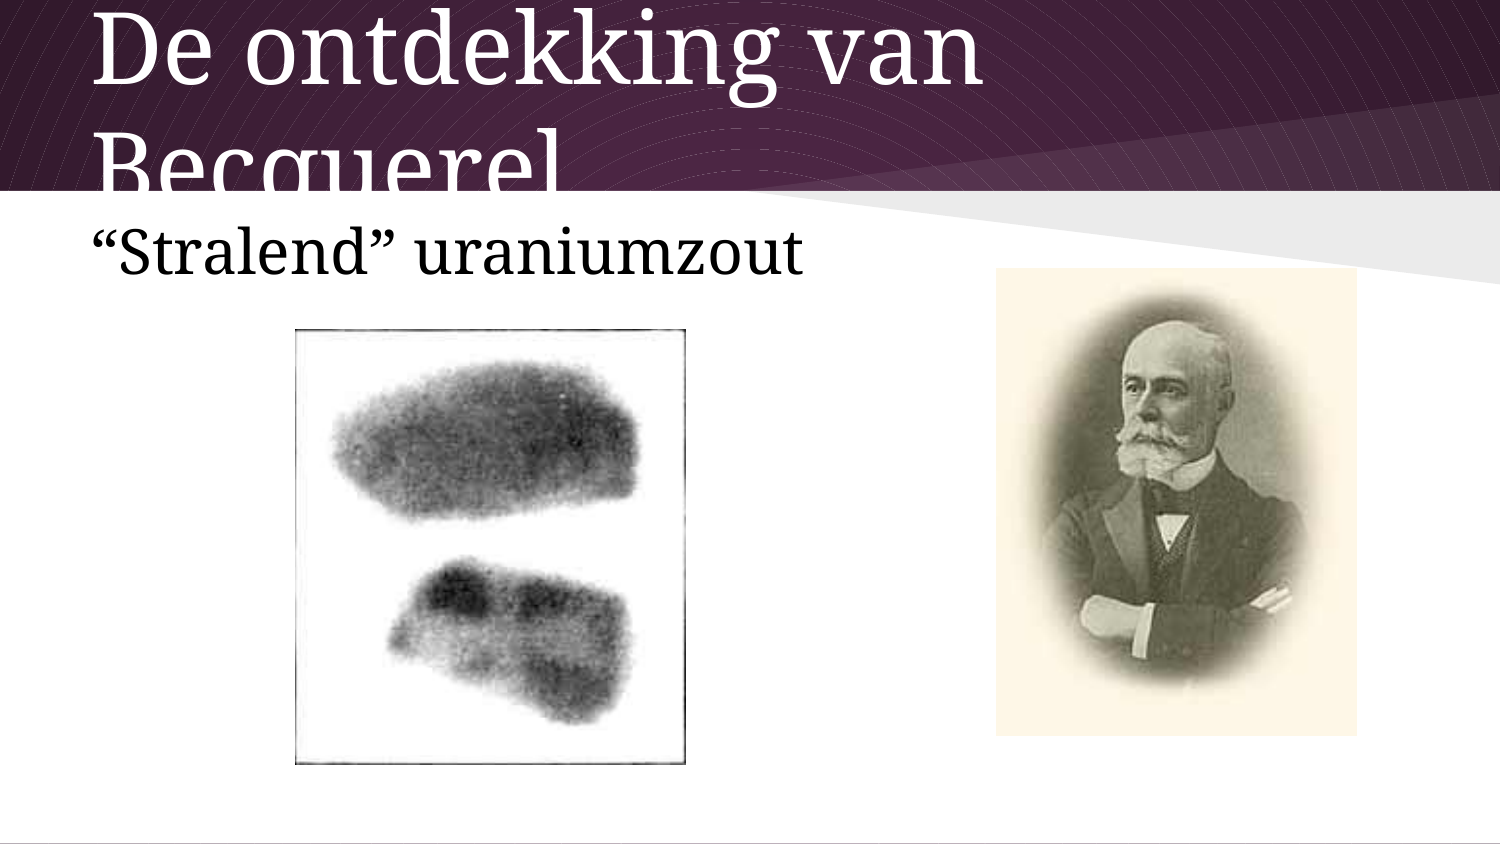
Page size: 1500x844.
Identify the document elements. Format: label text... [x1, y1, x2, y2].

picture [295, 329, 687, 765]
title De ontdekking van Becquerel [75, 33, 1425, 175]
list “Stralend” uraniumzout [75, 196, 1425, 808]
picture [996, 268, 1357, 736]
